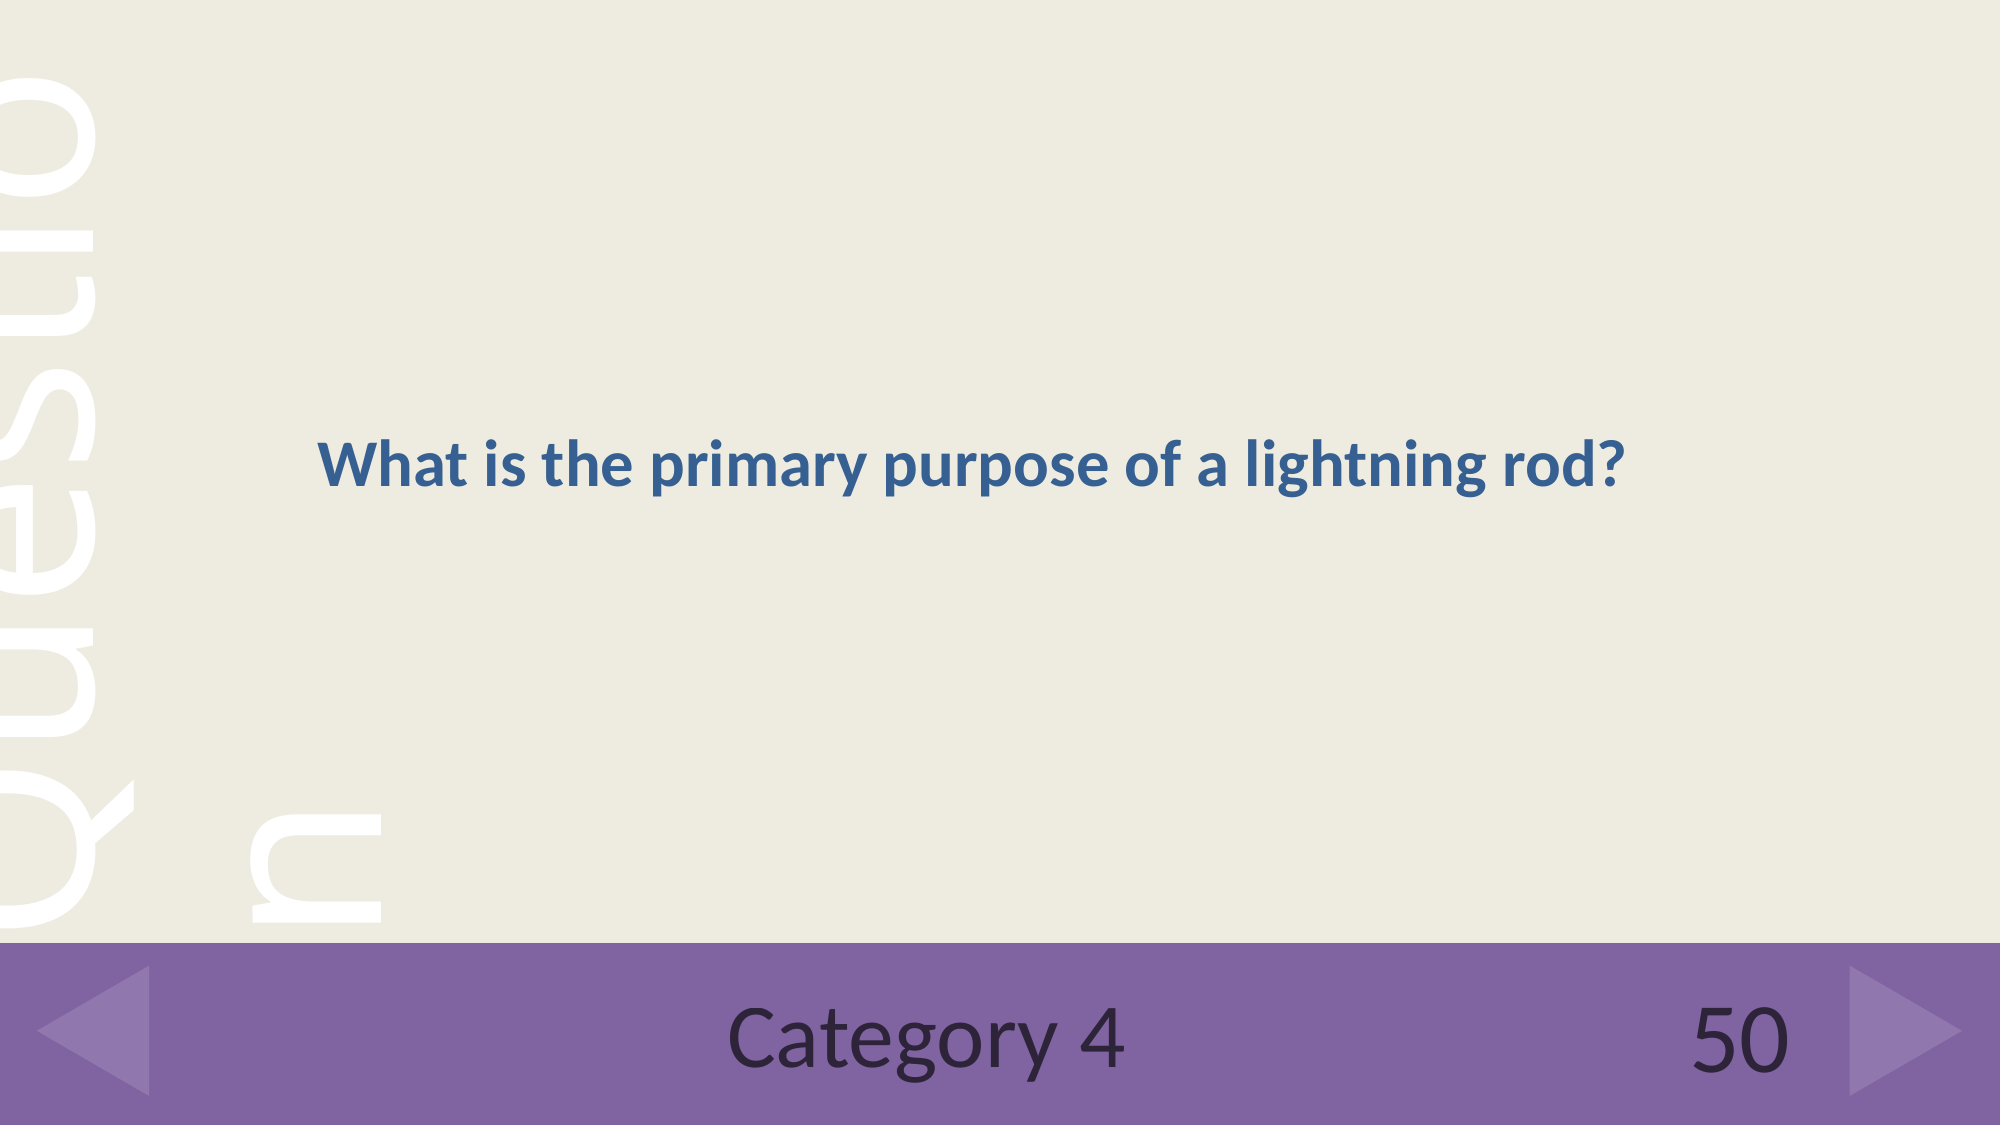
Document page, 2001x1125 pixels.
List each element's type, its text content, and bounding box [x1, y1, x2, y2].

title Category 4 [26, 937, 1827, 1125]
list What is the primary purpose of a lightning rod? [302, 149, 1889, 850]
